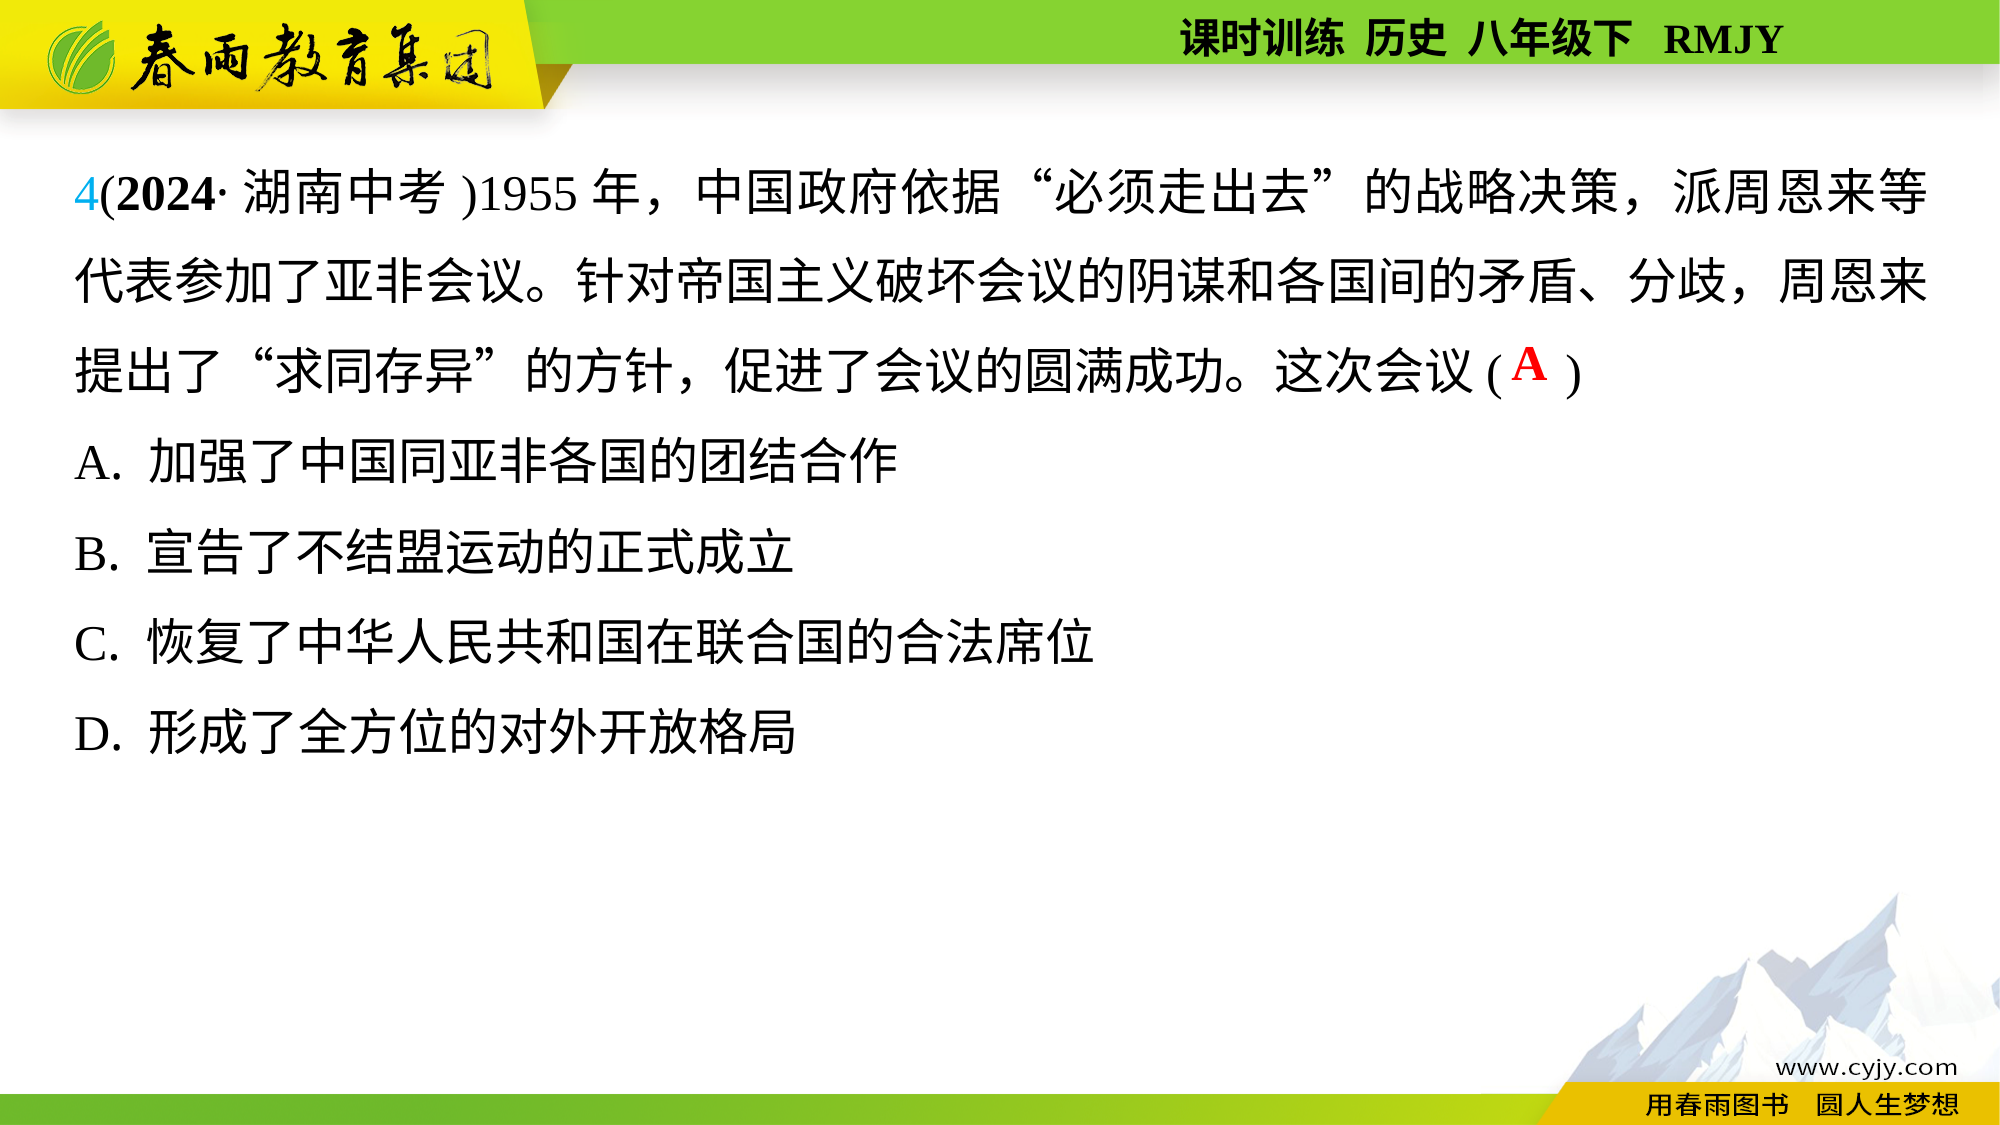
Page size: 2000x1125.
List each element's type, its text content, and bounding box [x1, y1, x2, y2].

text_box A [1496, 323, 1563, 399]
picture [0, 0, 2000, 1125]
list 4(2024·湖南中考)1955年，中国政府依据“必须走出去”的战略决策，派周恩来等代表参加了亚非会议。针对帝国主义破坏会议的阴谋和各国间的矛盾、分歧，周恩来提出了“求同存异”的方针，促进了会议的圆满成功。这次会议( ) A. 加强了中国同亚非各国的团结合作 B. 宣告了不结盟运动的正式成立 C. 恢复了中华人民共和国在联合国的合法席位 D. 形成了全方位的对外开放格局 [59, 122, 1944, 763]
